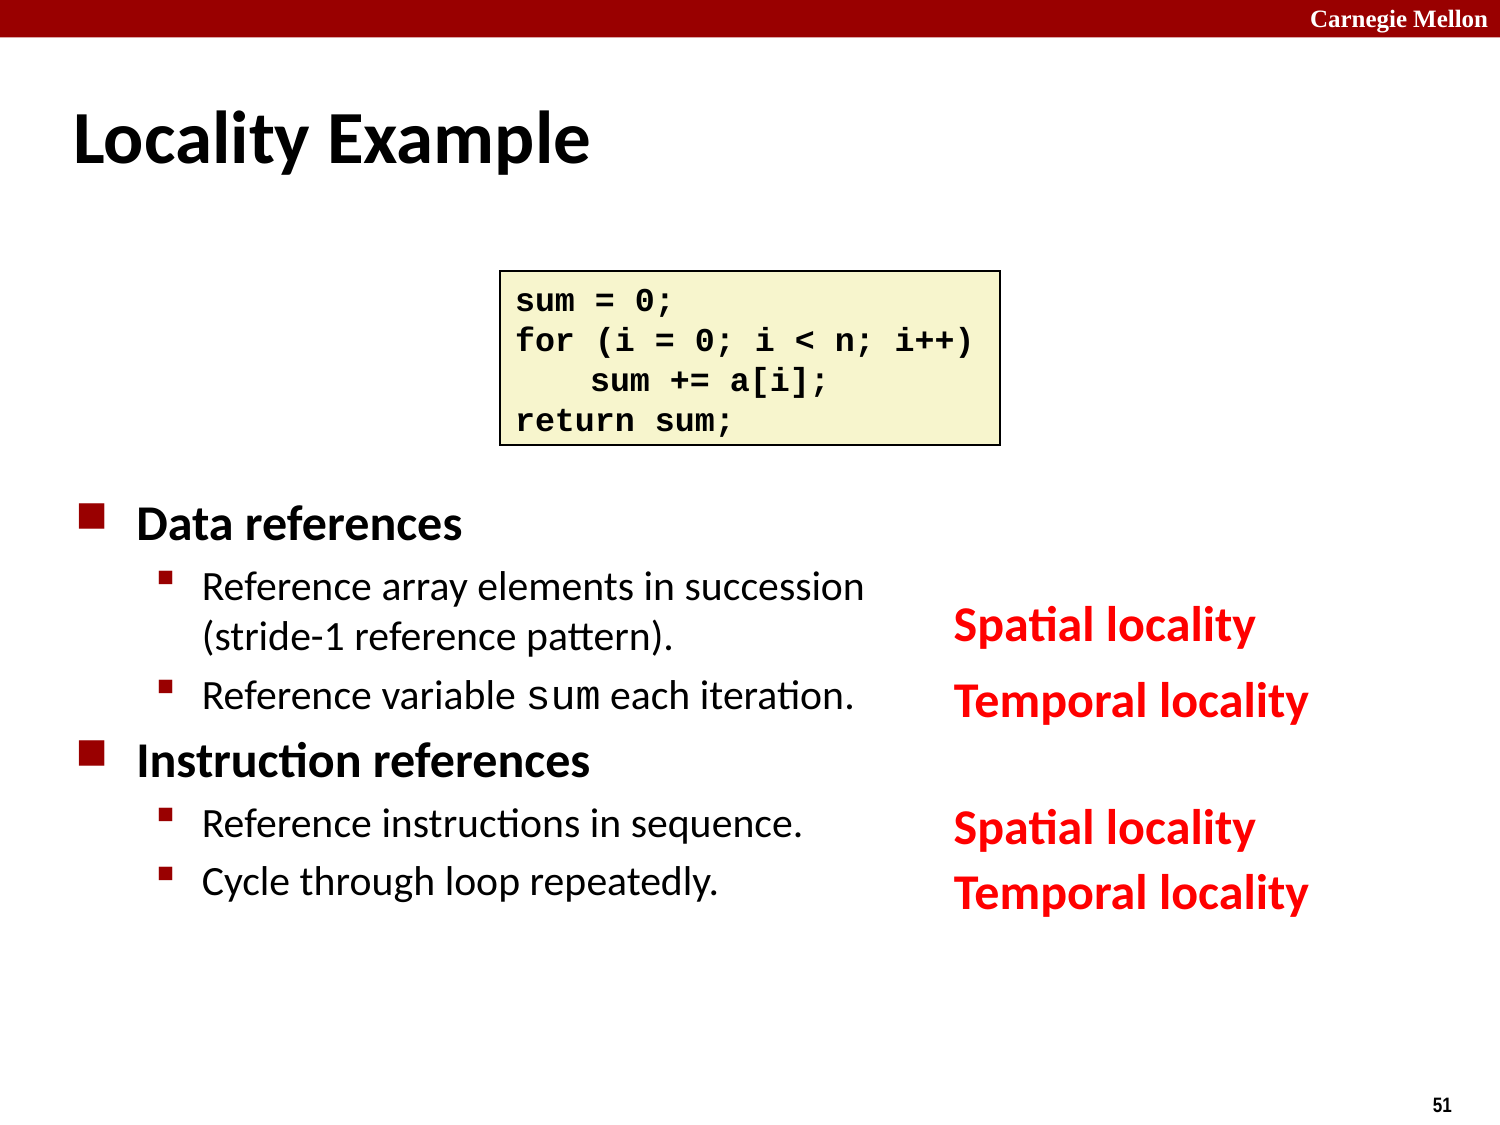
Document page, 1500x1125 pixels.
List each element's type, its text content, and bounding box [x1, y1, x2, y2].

text_box Spatial locality [939, 787, 1272, 852]
text_box Spatial locality [939, 584, 1272, 659]
title Locality Example [58, 71, 1305, 197]
text_box Temporal locality [939, 659, 1325, 735]
list Data references Reference array elements in succession (stride-1 reference pattern). Reference variable sum each iteration. Instruction references Reference instructions in sequence. Cycle through loop repeatedly. [64, 483, 938, 938]
text_box Temporal locality [939, 852, 1325, 928]
text_box sum = 0; for (i = 0; i < n; i++) sum += a[i]; return sum; [500, 270, 1000, 445]
